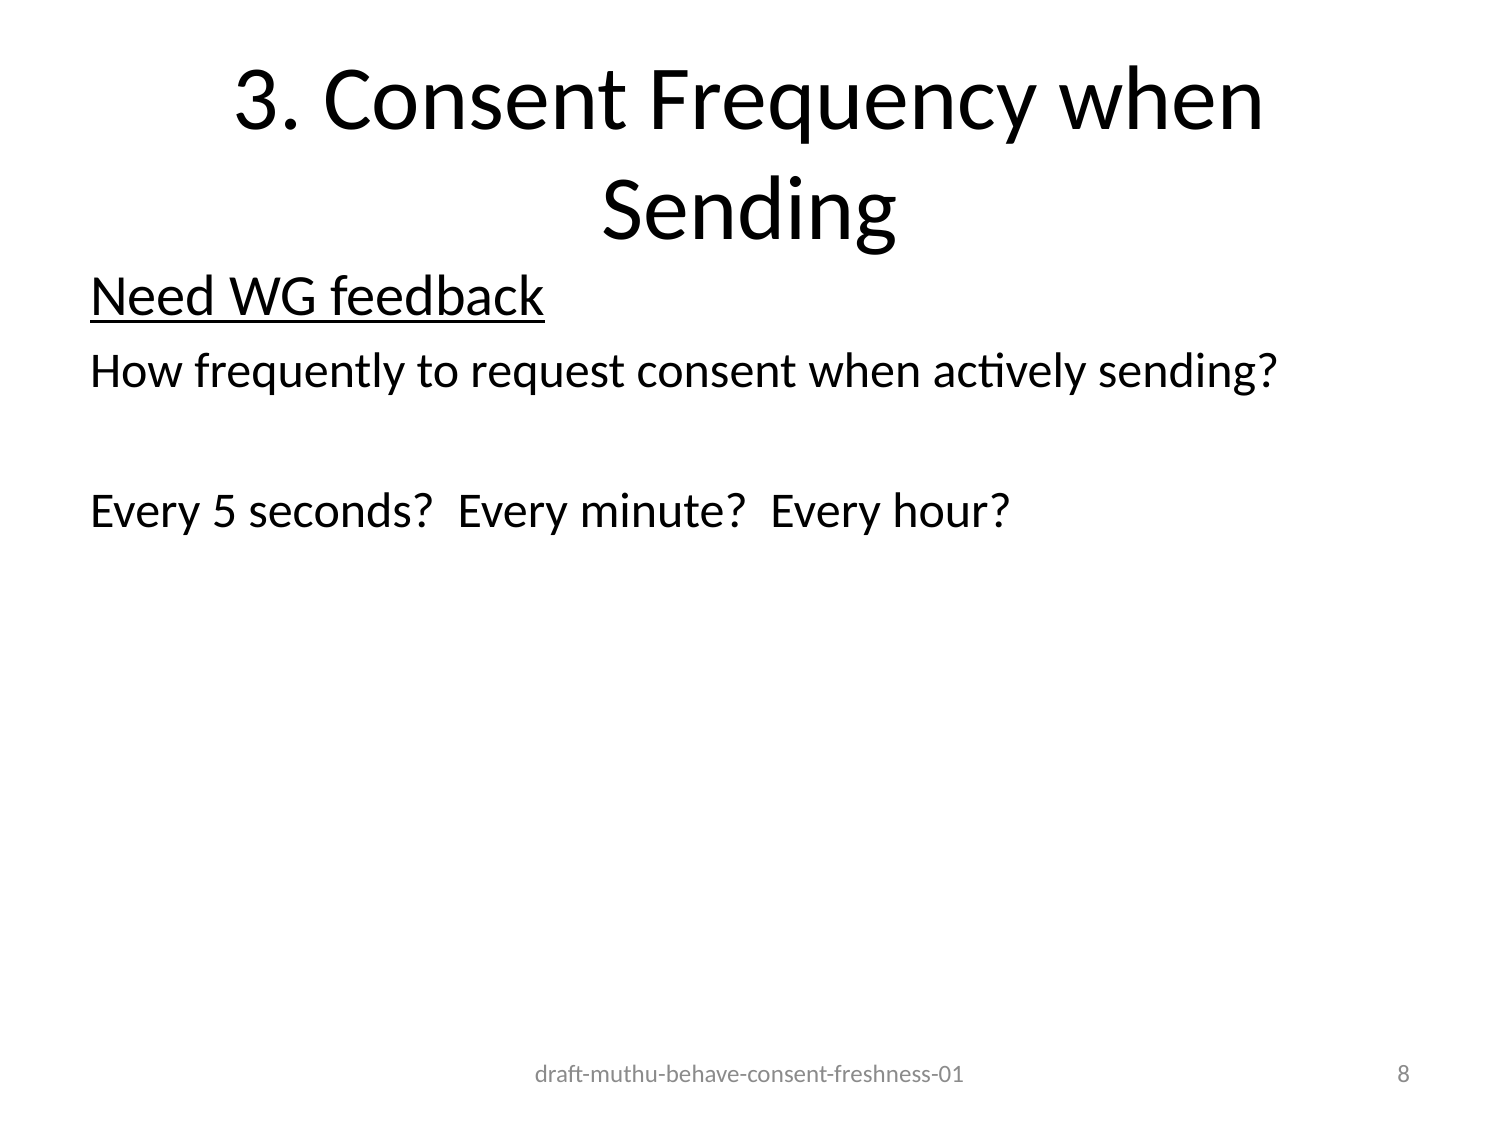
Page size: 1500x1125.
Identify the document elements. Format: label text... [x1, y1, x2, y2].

title 3. Consent Frequency when Sending [74, 69, 1426, 226]
footer draft-muthu-behave-consent-freshness-01 [512, 1042, 988, 1103]
slide_number 8 [1074, 1042, 1425, 1103]
list Need WG feedback How frequently to request consent when actively sending? Every 5 seconds? Every minute? Every hour? [74, 249, 1426, 1051]
